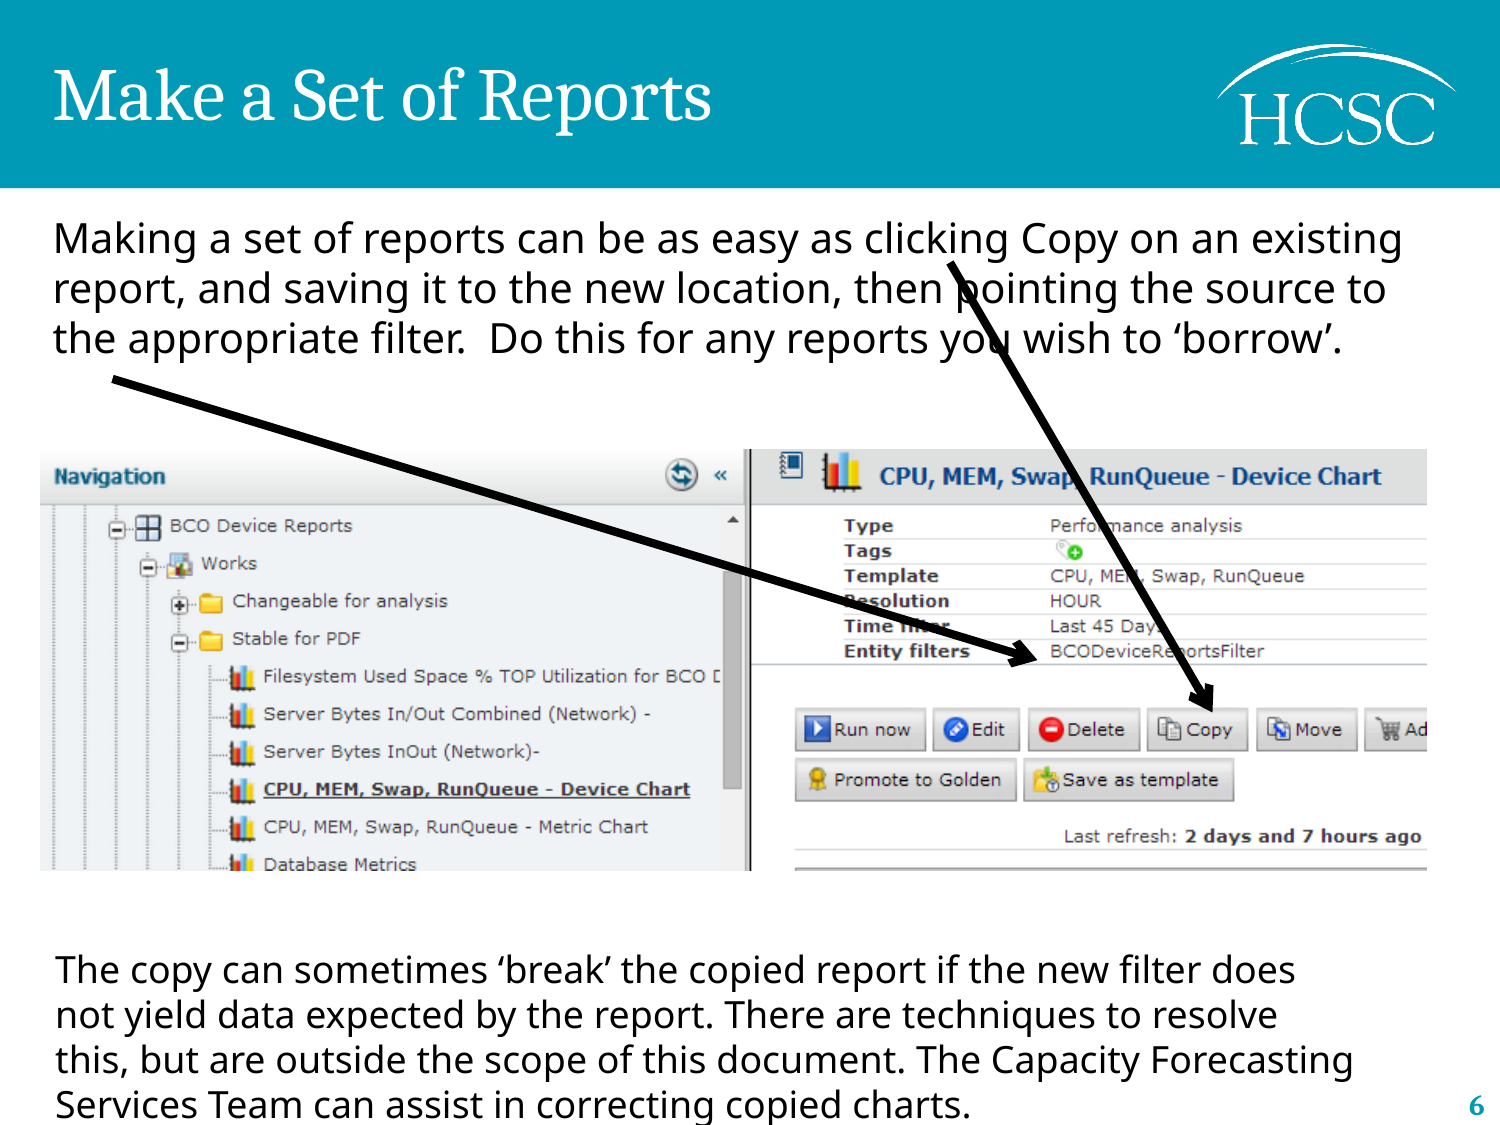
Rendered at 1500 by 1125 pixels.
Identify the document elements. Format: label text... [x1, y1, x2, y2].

title Make a Set of Reports [37, 0, 1278, 181]
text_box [949, 262, 1213, 713]
picture [0, 0, 1500, 871]
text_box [112, 378, 944, 661]
list Making a set of reports can be as easy as clicking Copy on an existing report, and saving it to the new location, then pointing the source to the appropriate filter. Do this for any reports you wish to ‘borrow’. [37, 204, 1424, 451]
text_box The copy can sometimes ‘break’ the copied report if the new filter does not yield data expected by the report. There are techniques to resolve this, but are outside the scope of this document. The Capacity Forecasting Services Team can assist in correcting copied charts. [40, 938, 1378, 1125]
